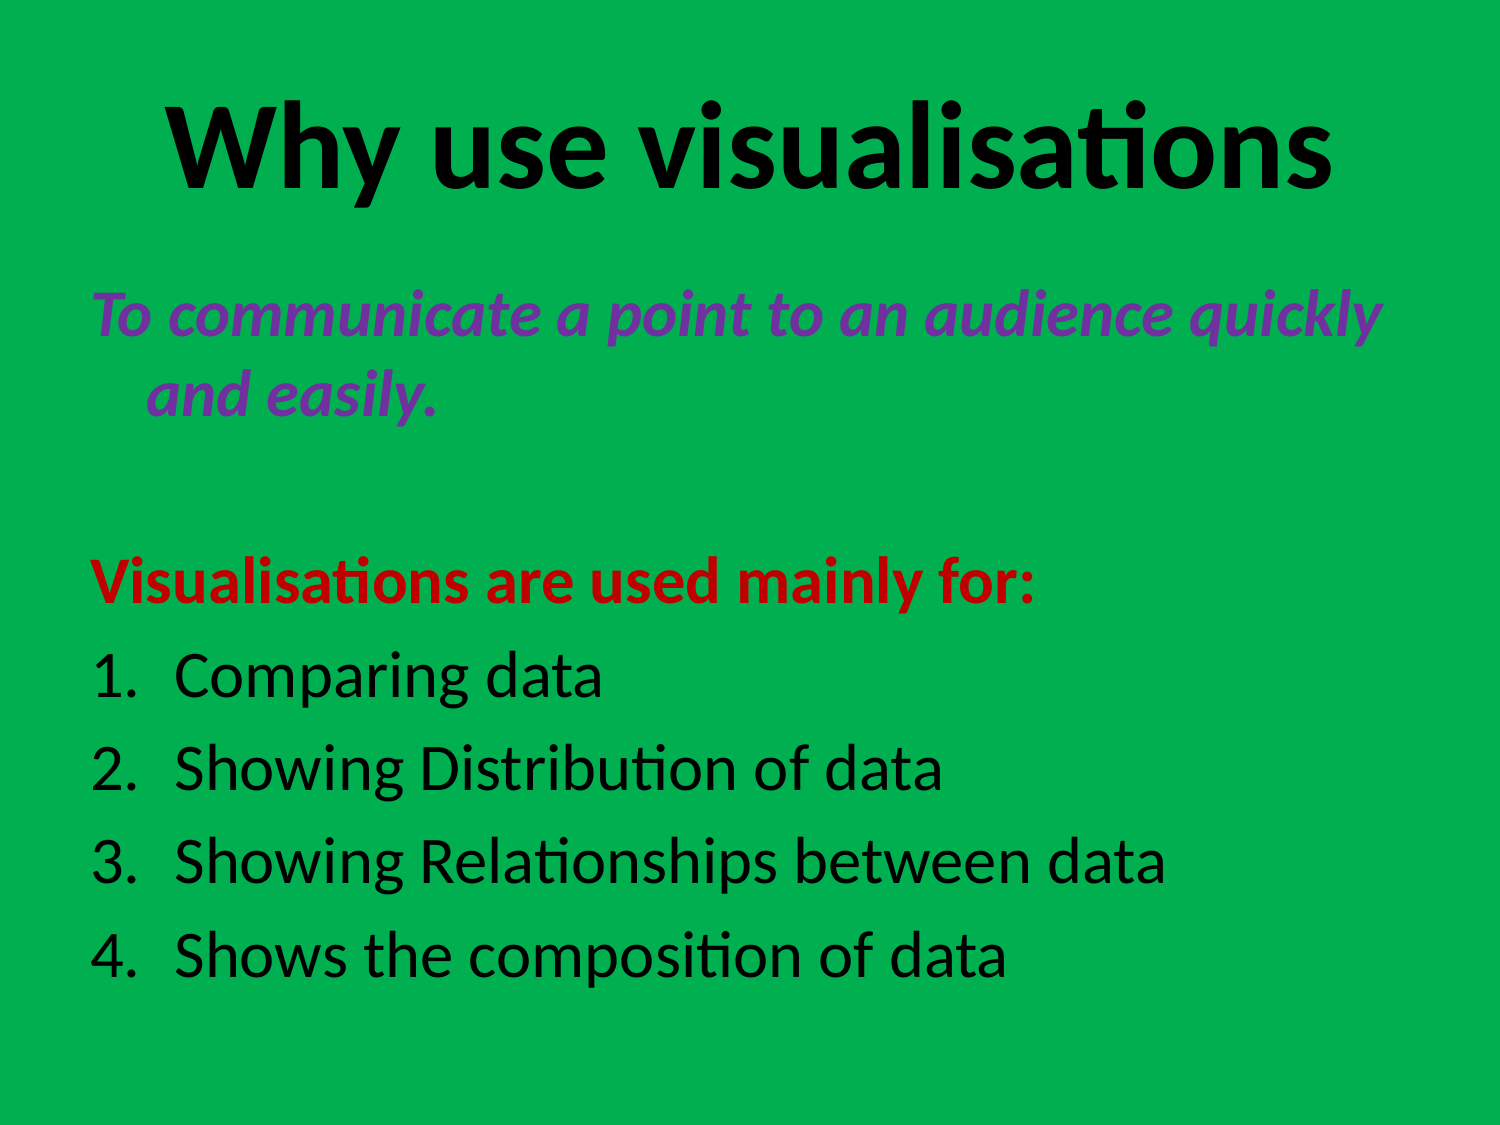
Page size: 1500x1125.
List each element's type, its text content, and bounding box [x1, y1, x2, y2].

list To communicate a point to an audience quickly and easily. Visualisations are used mainly for: Comparing data Showing Distribution of data Showing Relationships between data Shows the composition of data [75, 262, 1425, 1005]
title Why use visualisations [0, 45, 1500, 233]
